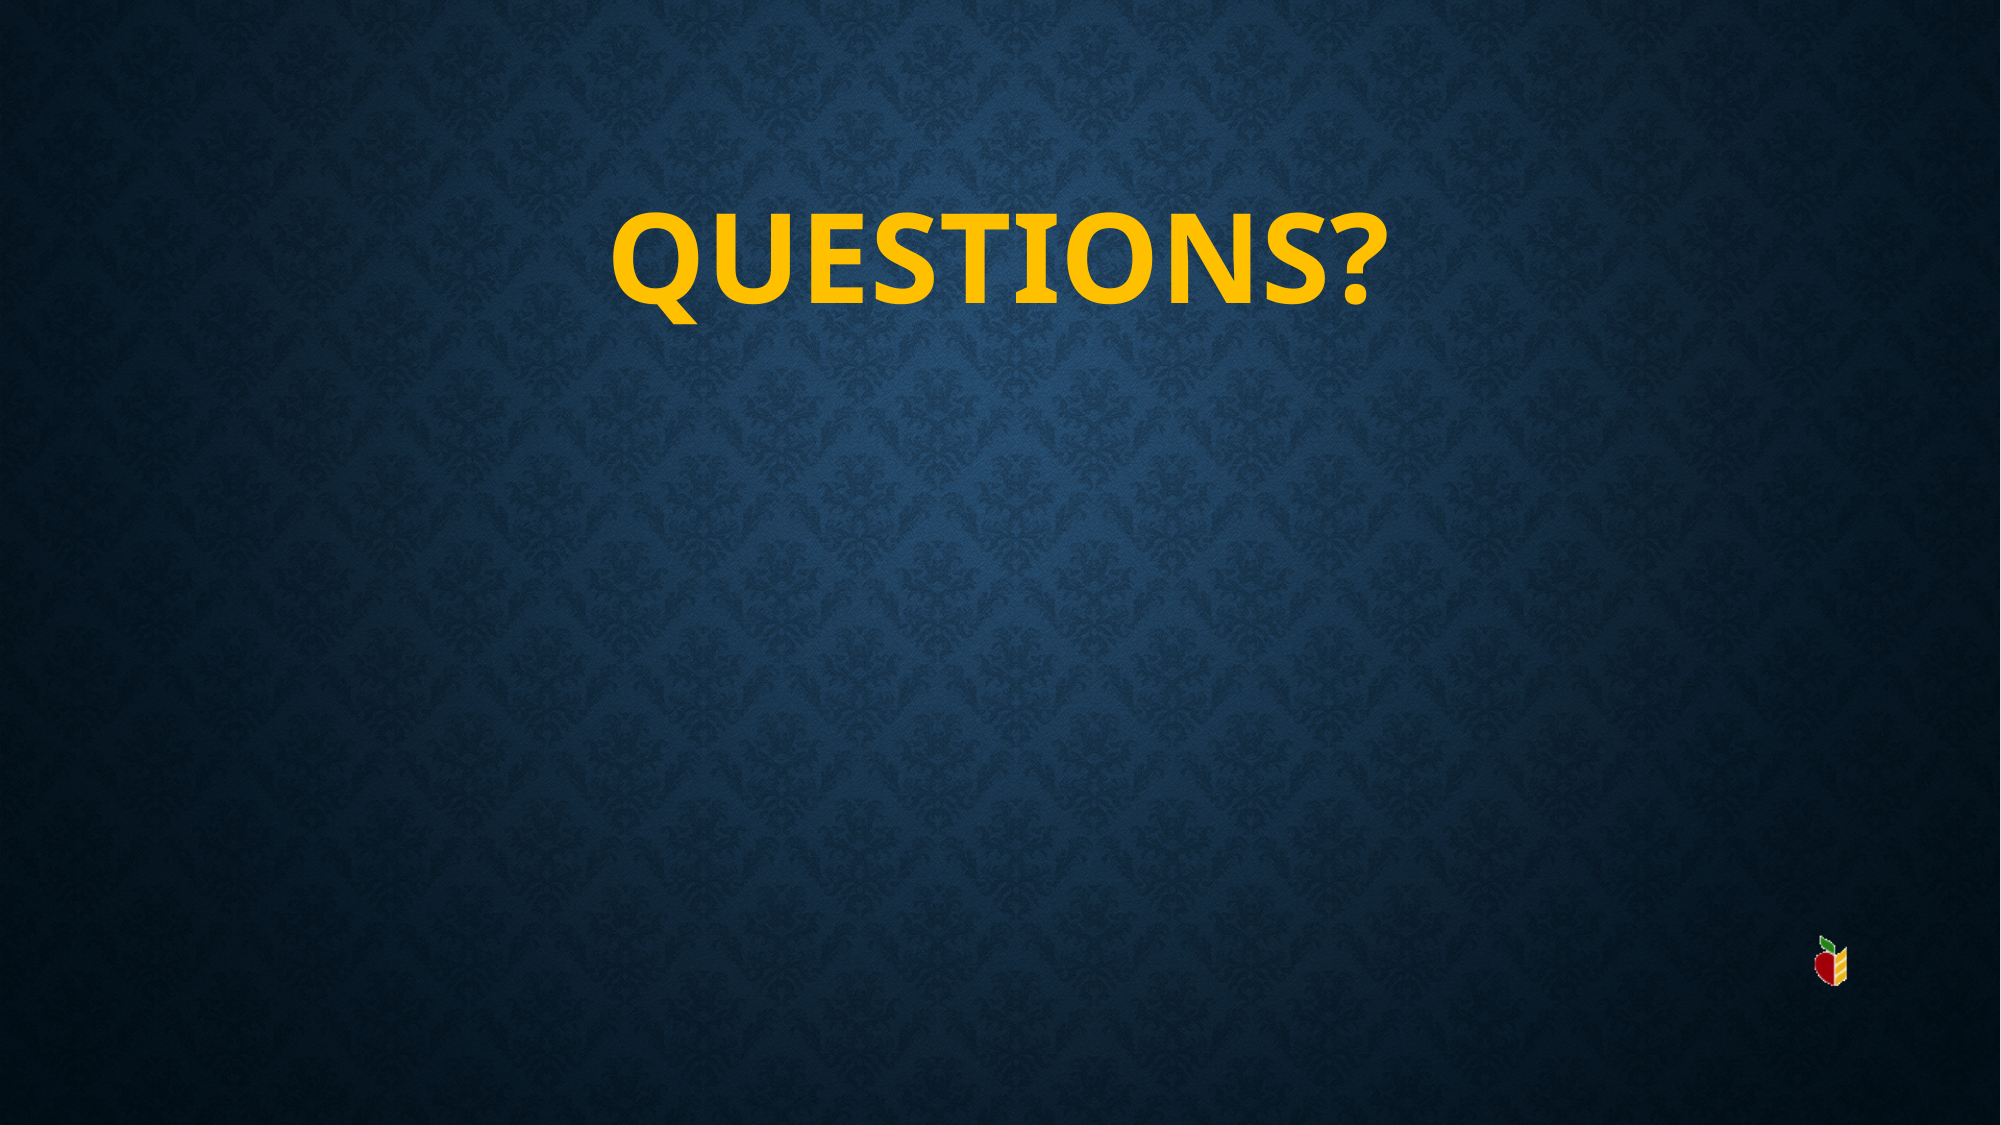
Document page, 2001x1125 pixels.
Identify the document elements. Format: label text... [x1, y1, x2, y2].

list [1813, 934, 1849, 989]
title Questions? [149, 99, 1849, 428]
